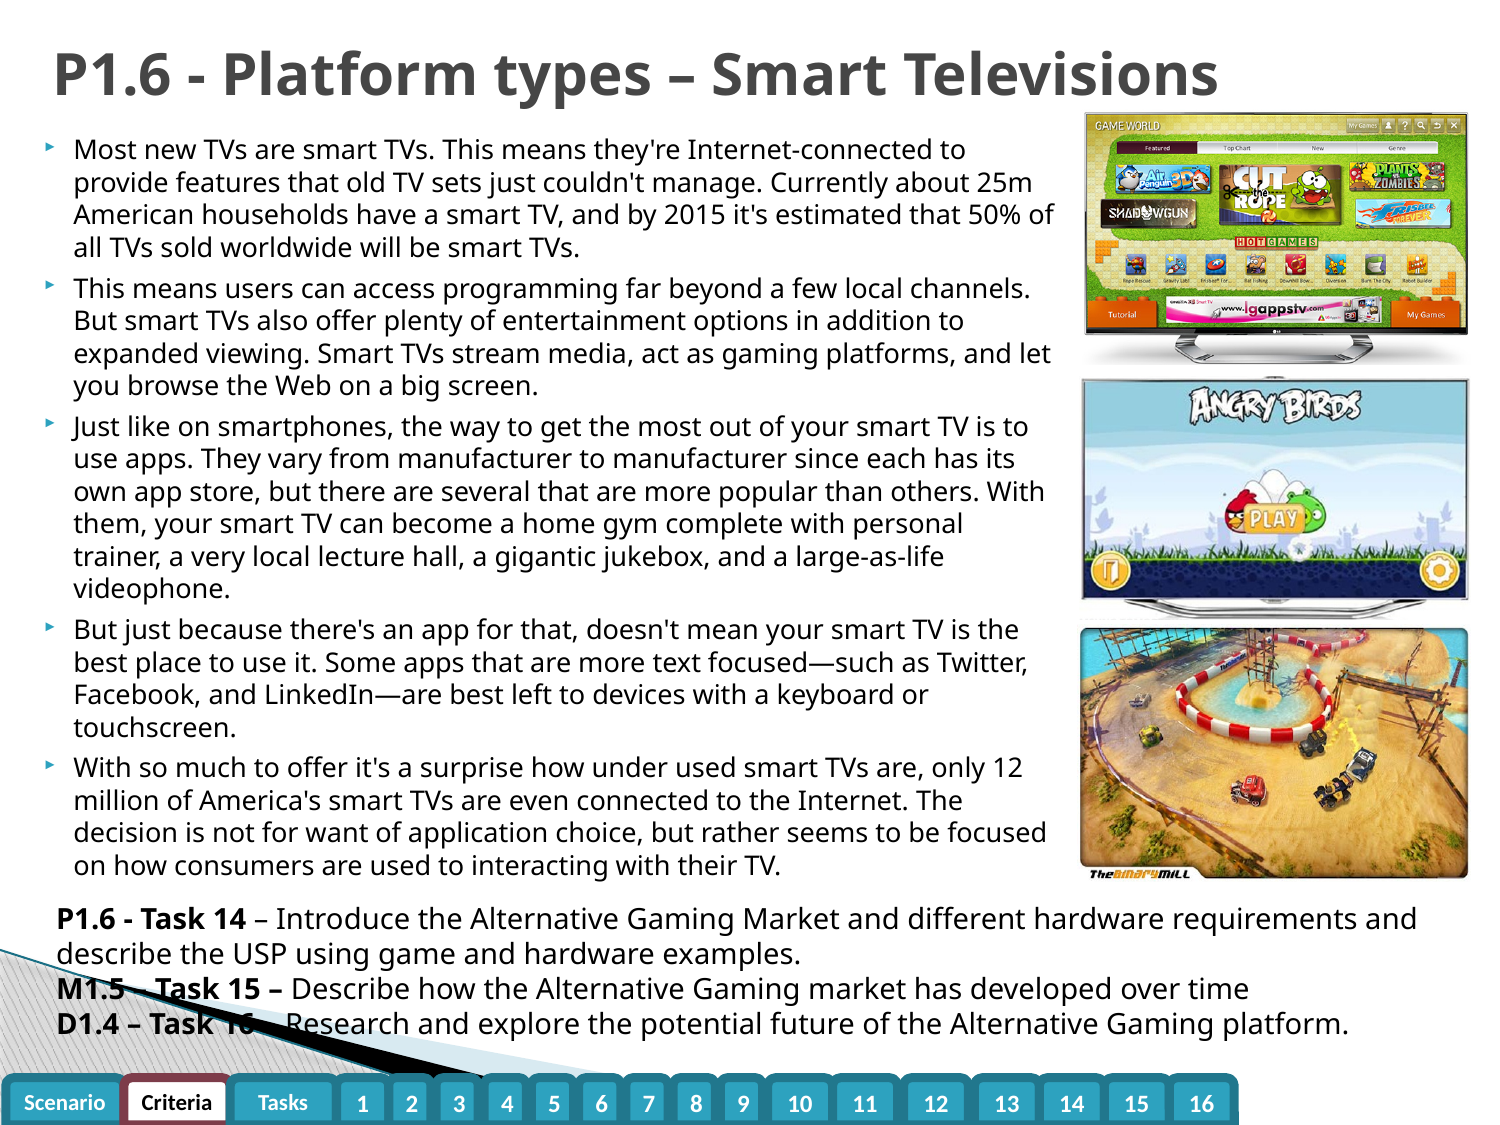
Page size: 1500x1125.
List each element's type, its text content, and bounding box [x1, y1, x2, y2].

list Most new TVs are smart TVs. This means they're Internet-connected to provide features that old TV sets just couldn't manage. Currently about 25m American households have a smart TV, and by 2015 it's estimated that 50% of all TVs sold worldwide will be smart TVs. This means users can access programming far beyond a few local channels. But smart TVs also offer plenty of entertainment options in addition to expanded viewing. Smart TVs stream media, act as gaming platforms, and let you browse the Web on a big screen. Just like on smartphones, the way to get the most out of your smart TV is to use apps. They vary from manufacturer to manufacturer since each has its own app store, but there are several that are more popular than others. With them, your smart TV can become a home gym complete with personal trainer, a very local lecture hall, a gigantic jukebox, and a large-as-life videophone. But just because there's an app for that, doesn't mean your smart TV is the best place to use it. Some apps that are more text focused—such as Twitter, Facebook, and LinkedIn—are best left to devices with a keyboard or touchscreen. With so much to offer it's a surprise how under used smart TVs are, only 12 million of America's smart TVs are even connected to the Internet. The decision is not for want of application choice, but rather seems to be focused on how consumers are used to interacting with their TV. [29, 125, 1069, 882]
title P1.6 - Platform types – Smart Televisions [37, 19, 1471, 126]
picture [1079, 376, 1471, 620]
picture [1077, 624, 1471, 882]
text_box P1.6 - Task 14 – Introduce the Alternative Gaming Market and different hardware requirements and describe the USP using game and hardware examples. M1.5 – Task 15 – Describe how the Alternative Gaming market has developed over time D1.4 – Task 16 – Research and explore the potential future of the Alternative Gaming platform. [41, 893, 1459, 1048]
picture [1080, 108, 1471, 365]
